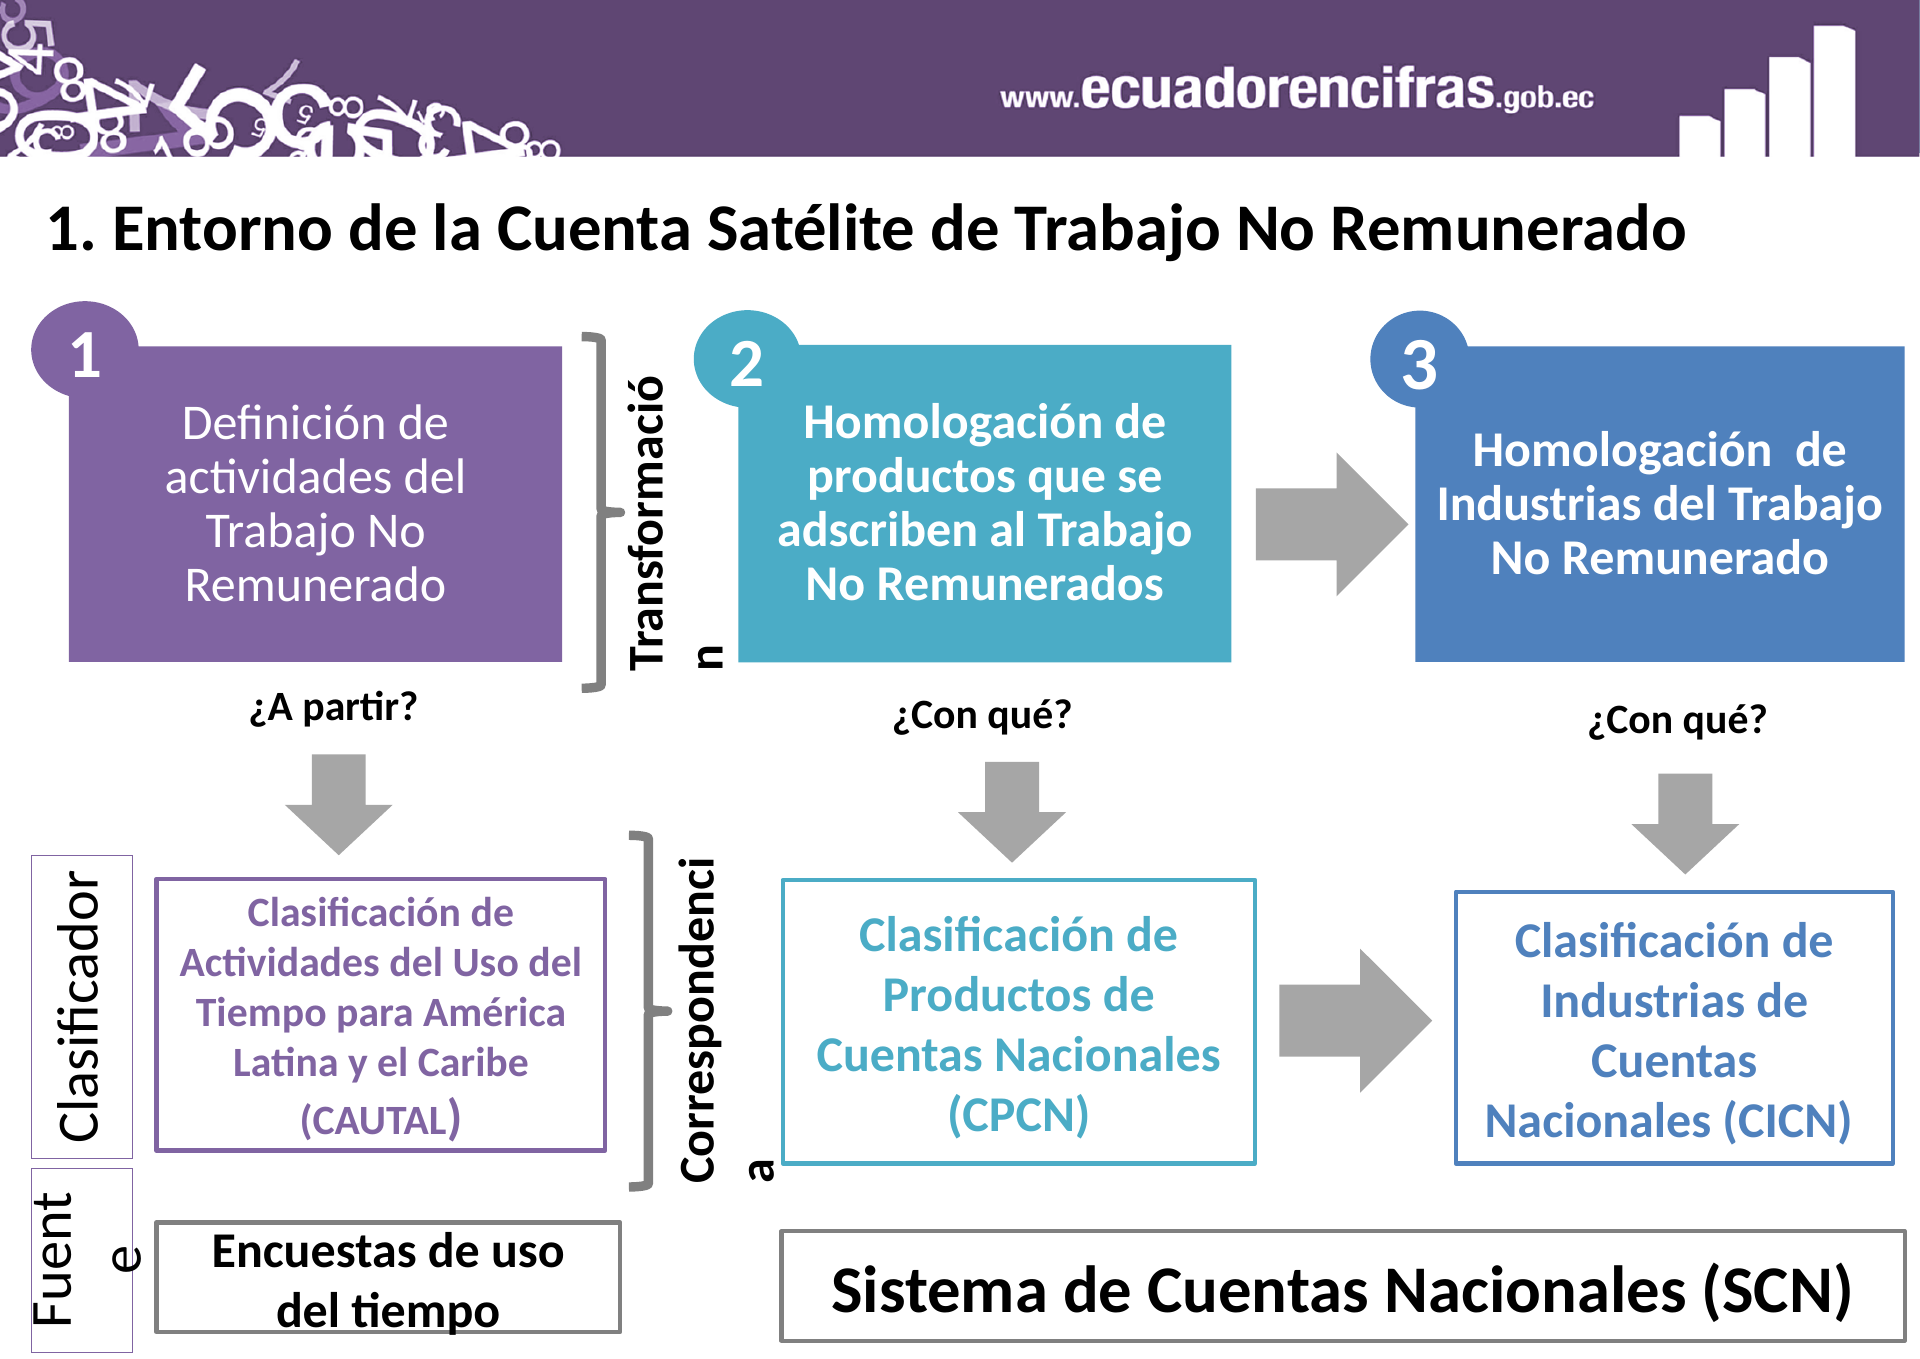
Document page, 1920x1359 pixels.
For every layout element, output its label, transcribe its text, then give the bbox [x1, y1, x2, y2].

text_box [628, 834, 656, 1188]
text_box [282, 752, 395, 857]
text_box Sistema de Cuentas Nacionales (SCN) [779, 1229, 1907, 1343]
picture [0, 0, 1920, 1359]
text_box Correspondencia [656, 832, 748, 1199]
text_box Fuente [31, 1168, 133, 1353]
text_box Clasificador [31, 855, 133, 1159]
text_box [956, 759, 1068, 865]
text_box 1. Entorno de la Cuenta Satélite de Trabajo No Remunerado [30, 176, 1842, 272]
text_box [1629, 771, 1742, 877]
text_box Clasificación de Industrias de Cuentas Nacionales (CICN) [1454, 890, 1895, 1166]
text_box [1253, 450, 1365, 599]
text_box ¿Con qué? [1572, 684, 1811, 750]
text_box Encuestas de uso del tiempo [154, 1220, 622, 1334]
text_box ¿Con qué? [877, 679, 1149, 744]
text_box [1370, 310, 1905, 663]
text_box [693, 309, 1232, 663]
text_box ¿A partir? [233, 671, 488, 737]
text_box [1277, 946, 1435, 1095]
text_box [581, 335, 605, 690]
text_box Transformación [605, 348, 697, 686]
text_box Clasificación de Actividades del Uso del Tiempo para América Latina y el Caribe (CAUTAL) [154, 877, 607, 1153]
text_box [30, 300, 563, 663]
text_box Clasificación de Productos de Cuentas Nacionales (CPCN) [781, 878, 1257, 1166]
